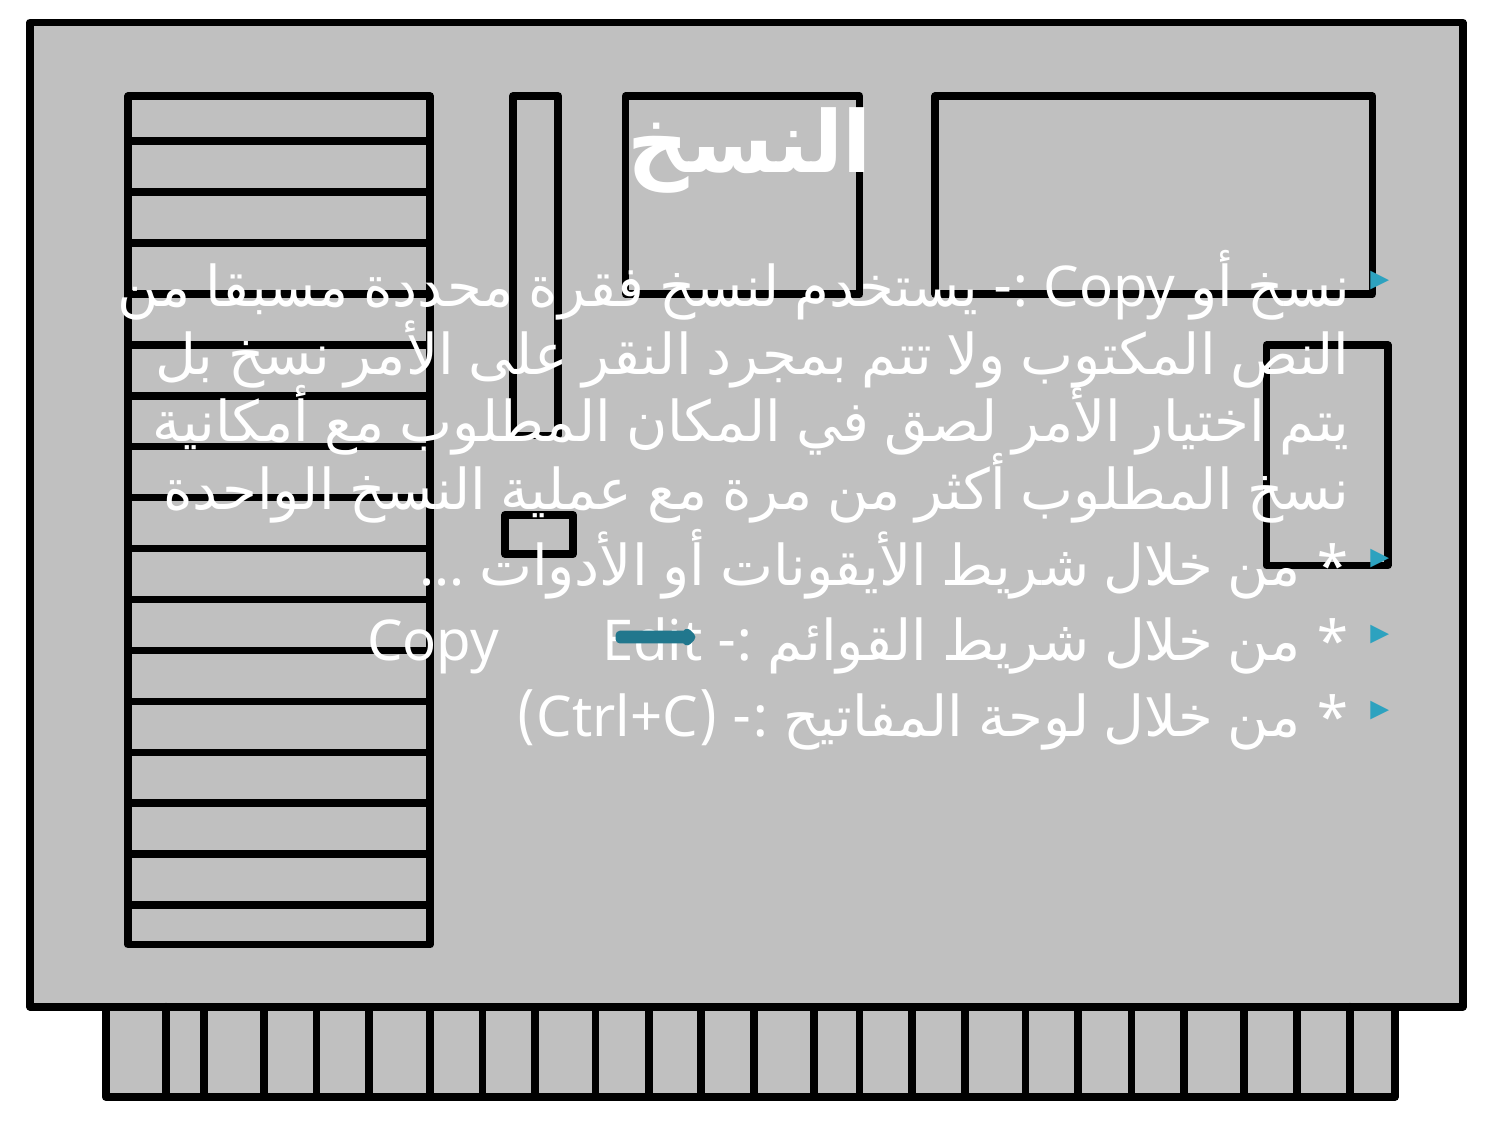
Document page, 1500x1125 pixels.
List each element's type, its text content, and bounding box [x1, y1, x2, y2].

list نسخ أو Copy :- يستخدم لنسخ فقرة محددة مسبقا من النص المكتوب ولا تتم بمجرد النقر على الأمر نسخ بل يتم اختيار الأمر لصق في المكان المطلوب مع أمكانية نسخ المطلوب أكثر من مرة مع عملية النسخ الواحدة * من خلال شريط الأيقونات أو الأدوات ... * من خلال شريط القوائم :- Copy Edit * من خلال لوحة المفاتيح :- (Ctrl+C) [75, 243, 1425, 986]
text_box [615, 628, 696, 646]
title النسخ [75, 45, 1425, 233]
